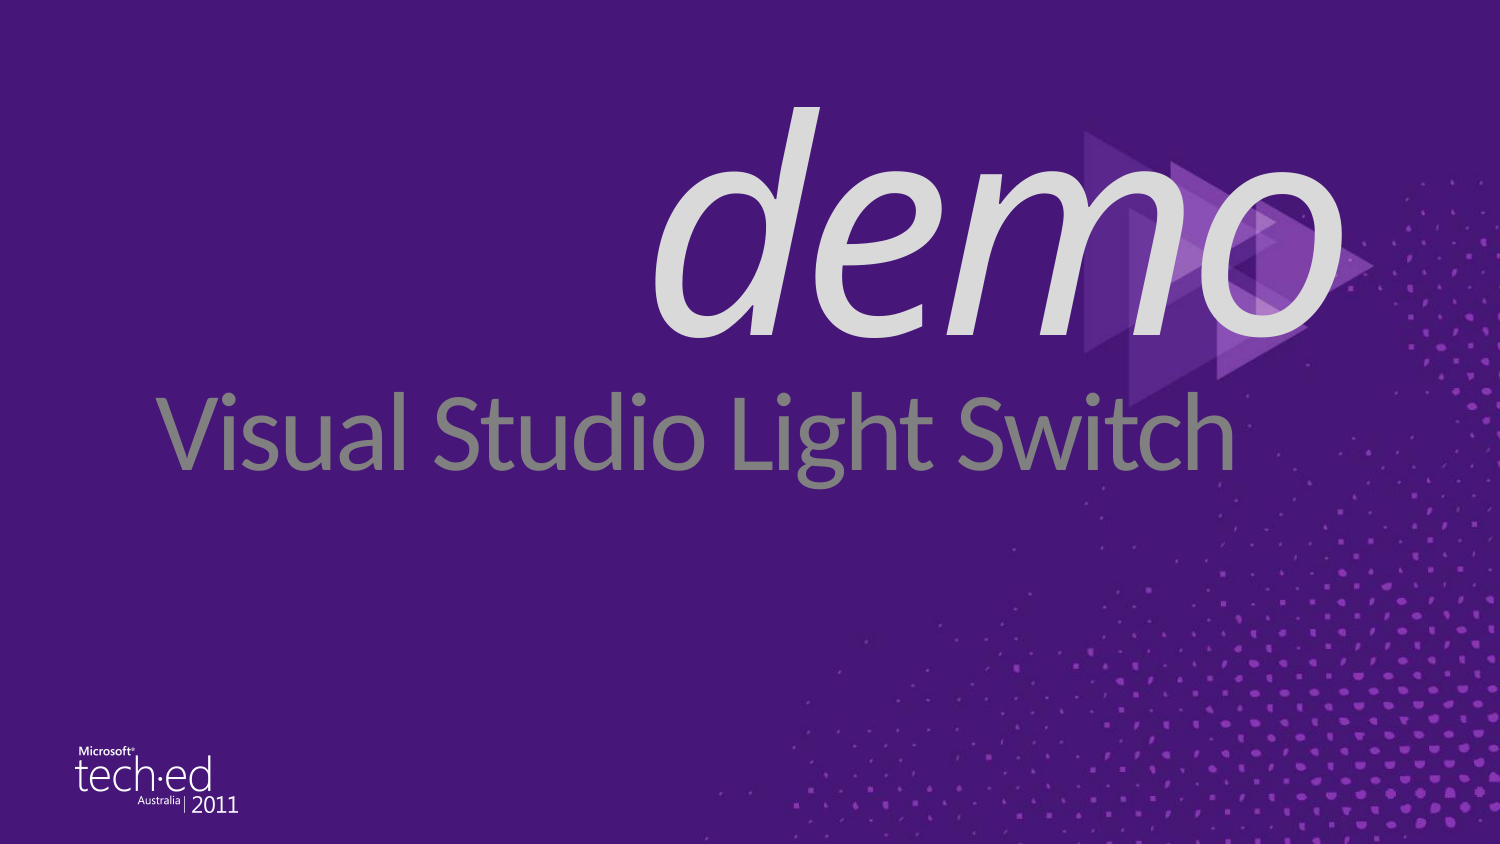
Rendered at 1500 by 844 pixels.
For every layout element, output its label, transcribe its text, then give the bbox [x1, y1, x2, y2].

list demo [64, 28, 1436, 198]
picture [0, 0, 1500, 844]
title Visual Studio Light Switch [140, 366, 1288, 529]
